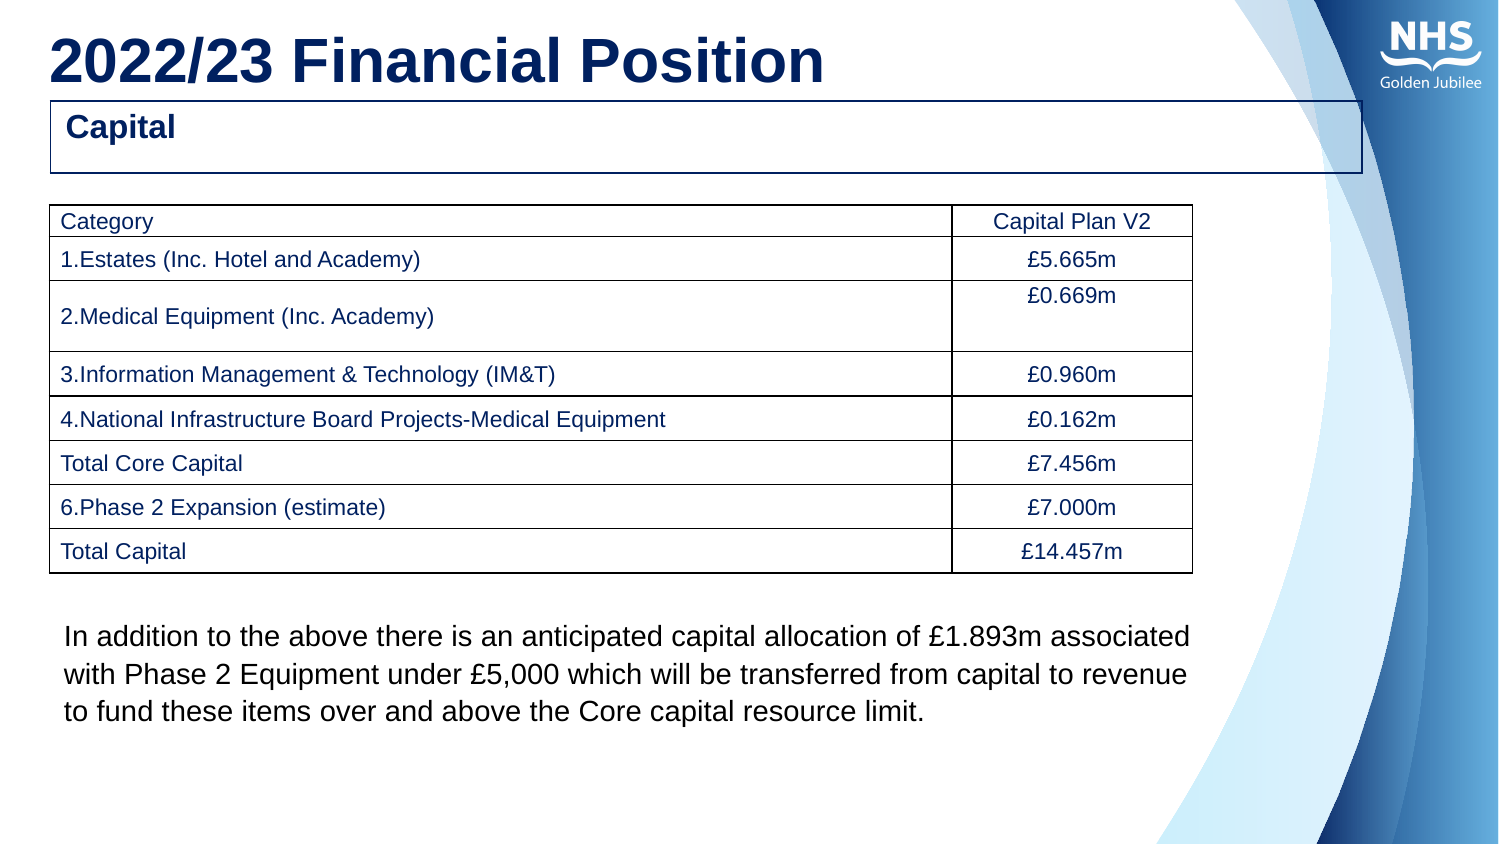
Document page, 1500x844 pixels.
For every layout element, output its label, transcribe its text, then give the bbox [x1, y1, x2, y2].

title 2022/23 Financial Position [49, 23, 1064, 95]
table_cell 2.Medical Equipment (Inc. Academy) [50, 281, 951, 351]
table_cell £14.457m [953, 529, 1192, 572]
table_cell 4.National Infrastructure Board Projects-Medical Equipment [50, 397, 951, 440]
table_header Capital [51, 102, 1361, 172]
table_cell £7.000m [953, 485, 1192, 528]
table_header Category [50, 206, 951, 236]
table_cell £0.960m [953, 352, 1192, 395]
table_cell Total Capital [50, 529, 951, 572]
table_cell £5.665m [953, 237, 1192, 280]
table_cell Total Core Capital [50, 441, 951, 484]
table_cell £7.456m [953, 441, 1192, 484]
text_box In addition to the above there is an anticipated capital allocation of £1.893m associated with Phase 2 Equipment under £5,000 which will be transferred from capital to revenue to fund these items over and above the Core capital resource limit. [49, 607, 1239, 735]
table_cell 1.Estates (Inc. Hotel and Academy) [50, 237, 951, 280]
picture [1380, 21, 1482, 92]
table_cell 6.Phase 2 Expansion (estimate) [50, 485, 951, 528]
table_cell £0.162m [953, 397, 1192, 440]
table_cell £0.669m [953, 281, 1192, 351]
table_cell 3.Information Management & Technology (IM&T) [50, 352, 951, 395]
table_header Capital Plan V2 [953, 206, 1192, 236]
